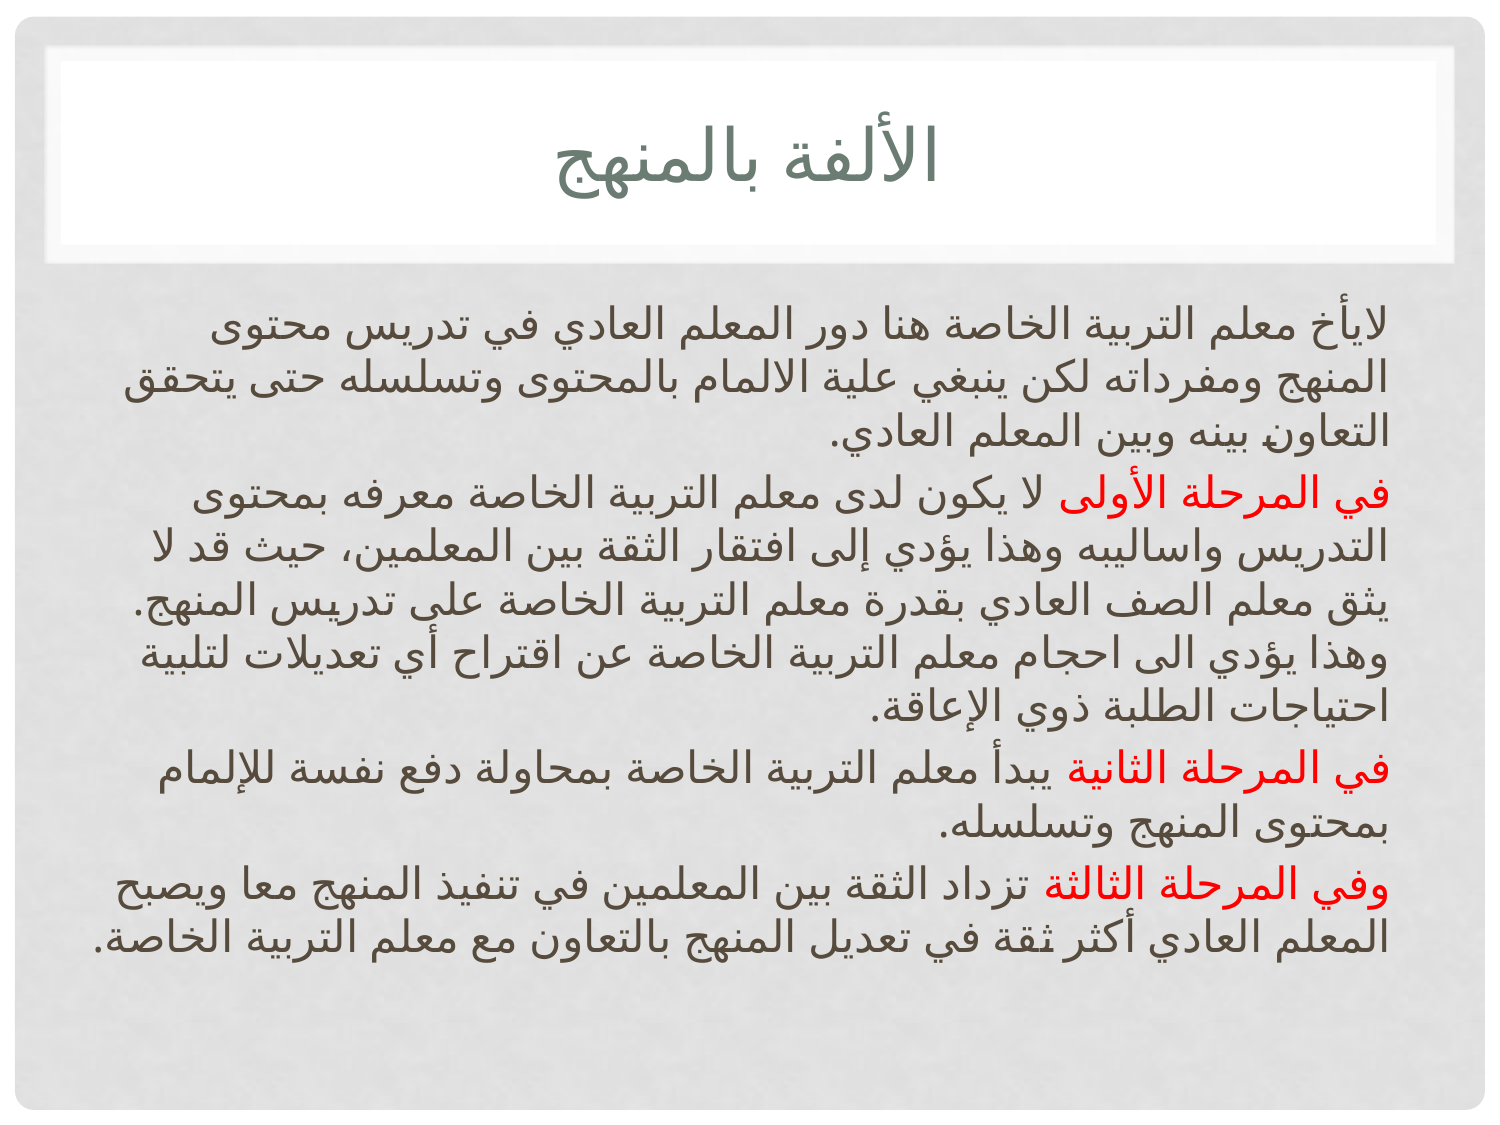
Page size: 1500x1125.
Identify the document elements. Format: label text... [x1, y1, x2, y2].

list لايأخ معلم التربية الخاصة هنا دور المعلم العادي في تدريس محتوى المنهج ومفرداته لكن ينبغي علية الالمام بالمحتوى وتسلسله حتى يتحقق التعاون بينه وبين المعلم العادي. في المرحلة الأولى لا يكون لدى معلم التربية الخاصة معرفه بمحتوى التدريس واساليبه وهذا يؤدي إلى افتقار الثقة بين المعلمين، حيث قد لا يثق معلم الصف العادي بقدرة معلم التربية الخاصة على تدريس المنهج. وهذا يؤدي الى احجام معلم التربية الخاصة عن اقتراح أي تعديلات لتلبية احتياجات الطلبة ذوي الإعاقة. في المرحلة الثانية يبدأ معلم التربية الخاصة بمحاولة دفع نفسة للإلمام بمحتوى المنهج وتسلسله. وفي المرحلة الثالثة تزداد الثقة بين المعلمين في تنفيذ المنهج معا ويصبح المعلم العادي أكثر ثقة في تعديل المنهج بالتعاون مع معلم التربية الخاصة. [75, 287, 1425, 1005]
title الألفة بالمنهج [69, 66, 1425, 238]
